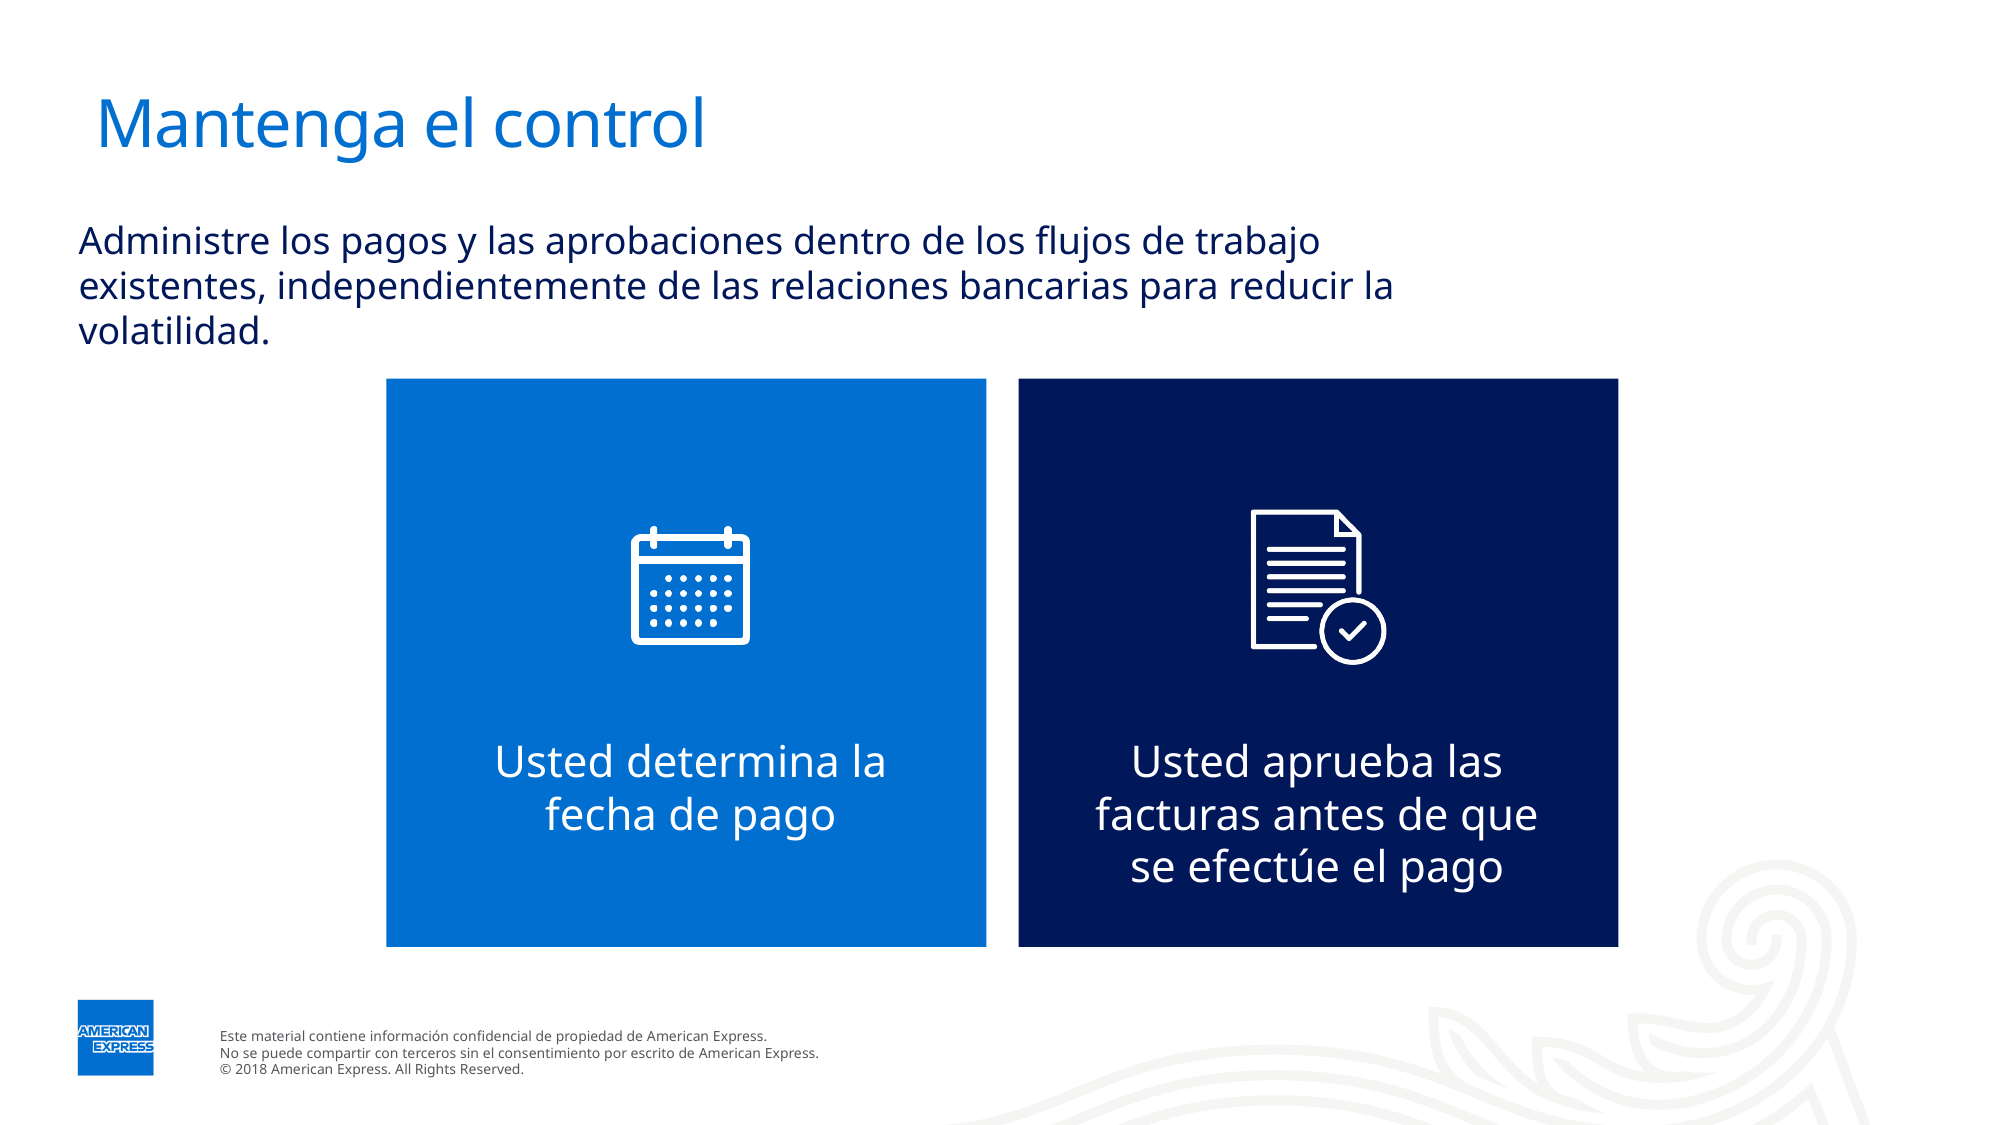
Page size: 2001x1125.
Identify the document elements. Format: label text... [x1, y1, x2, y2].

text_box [386, 378, 987, 947]
text_box Administre los pagos y las aprobaciones dentro de los flujos de trabajo existentes, independientemente de las relaciones bancarias para reducir la volatilidad. [78, 214, 1509, 335]
picture [65, 987, 166, 1088]
title Mantenga el control [78, 90, 1879, 171]
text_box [1018, 378, 1619, 947]
